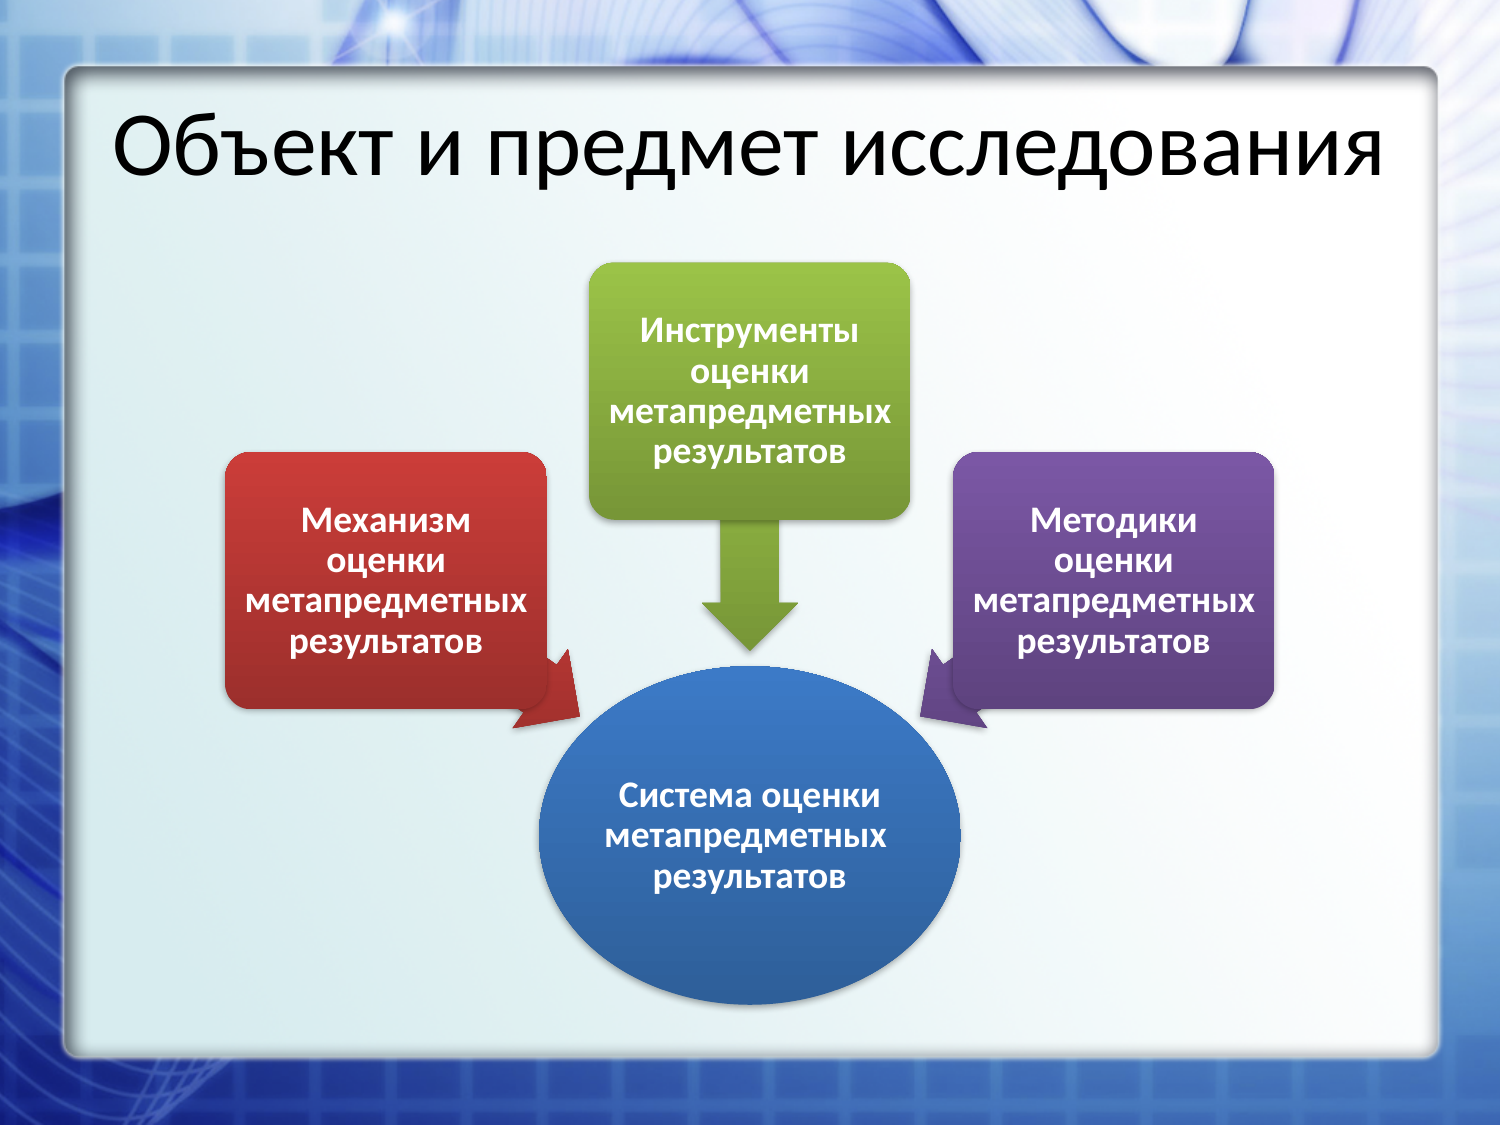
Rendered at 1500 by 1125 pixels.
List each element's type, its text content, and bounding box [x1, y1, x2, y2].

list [74, 262, 1426, 1006]
picture [0, 0, 1500, 1125]
title Объект и предмет исследования [74, 44, 1426, 233]
